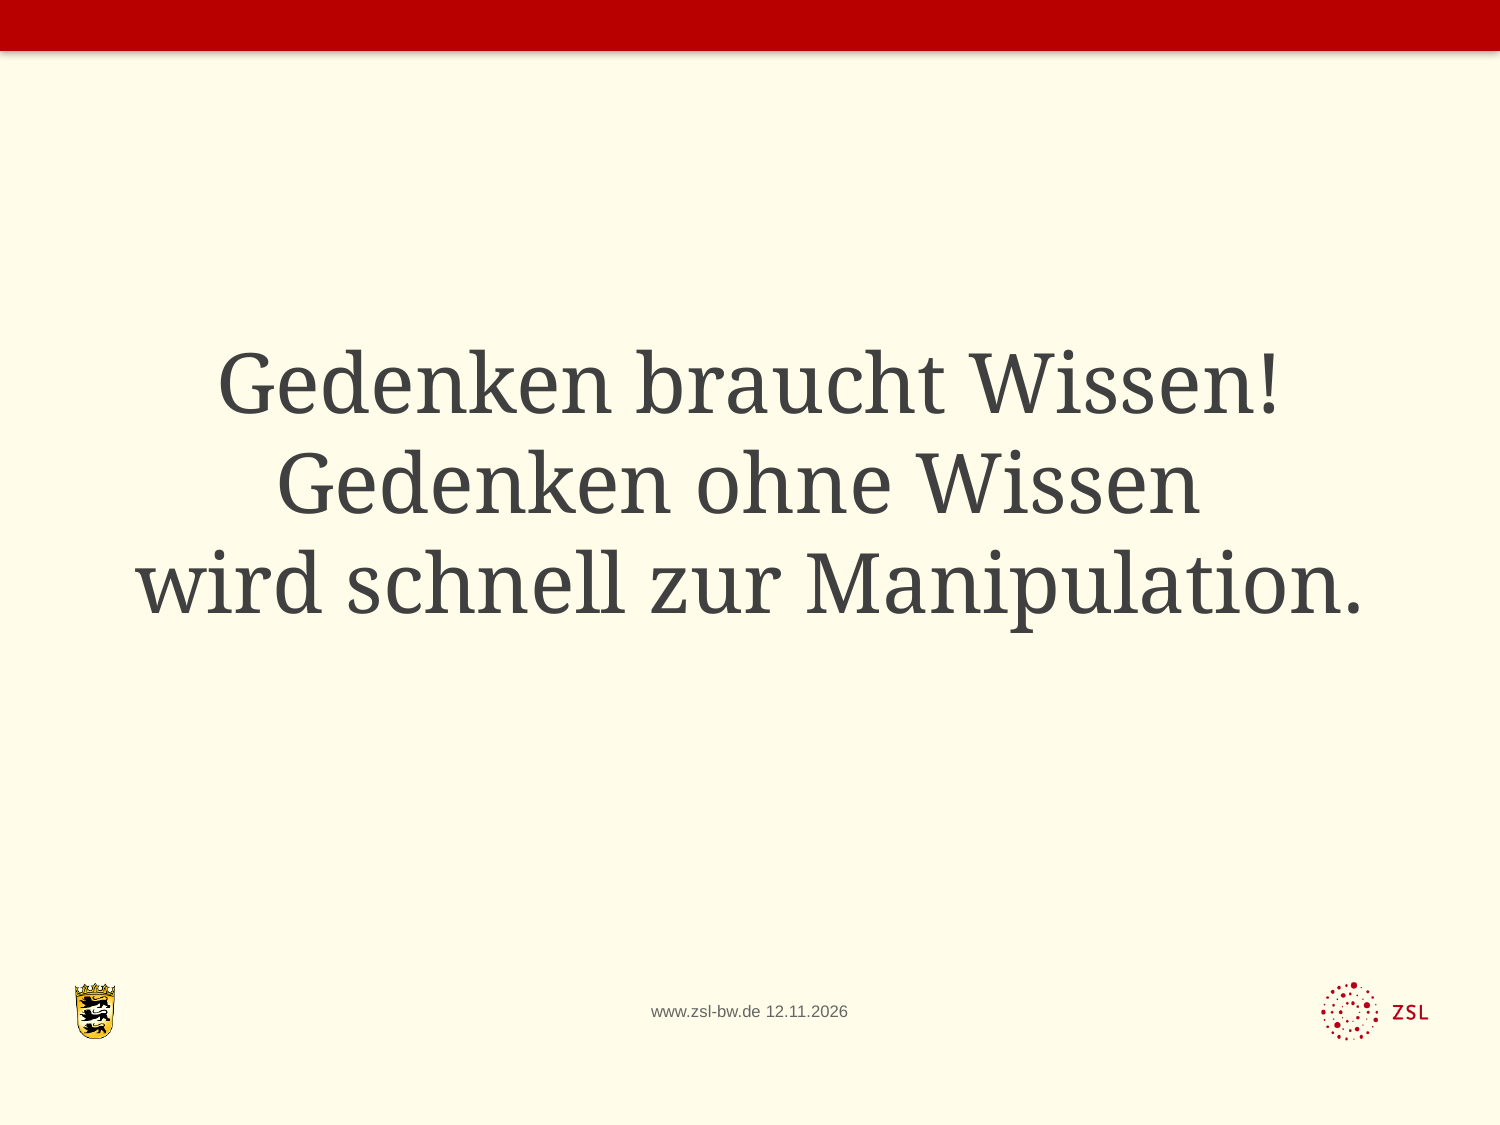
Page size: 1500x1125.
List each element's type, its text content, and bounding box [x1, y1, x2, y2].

title Gedenken braucht Wissen! Gedenken ohne Wissen wird schnell zur Manipulation. [75, 243, 1425, 716]
picture [1320, 981, 1429, 1041]
picture [73, 981, 117, 1041]
